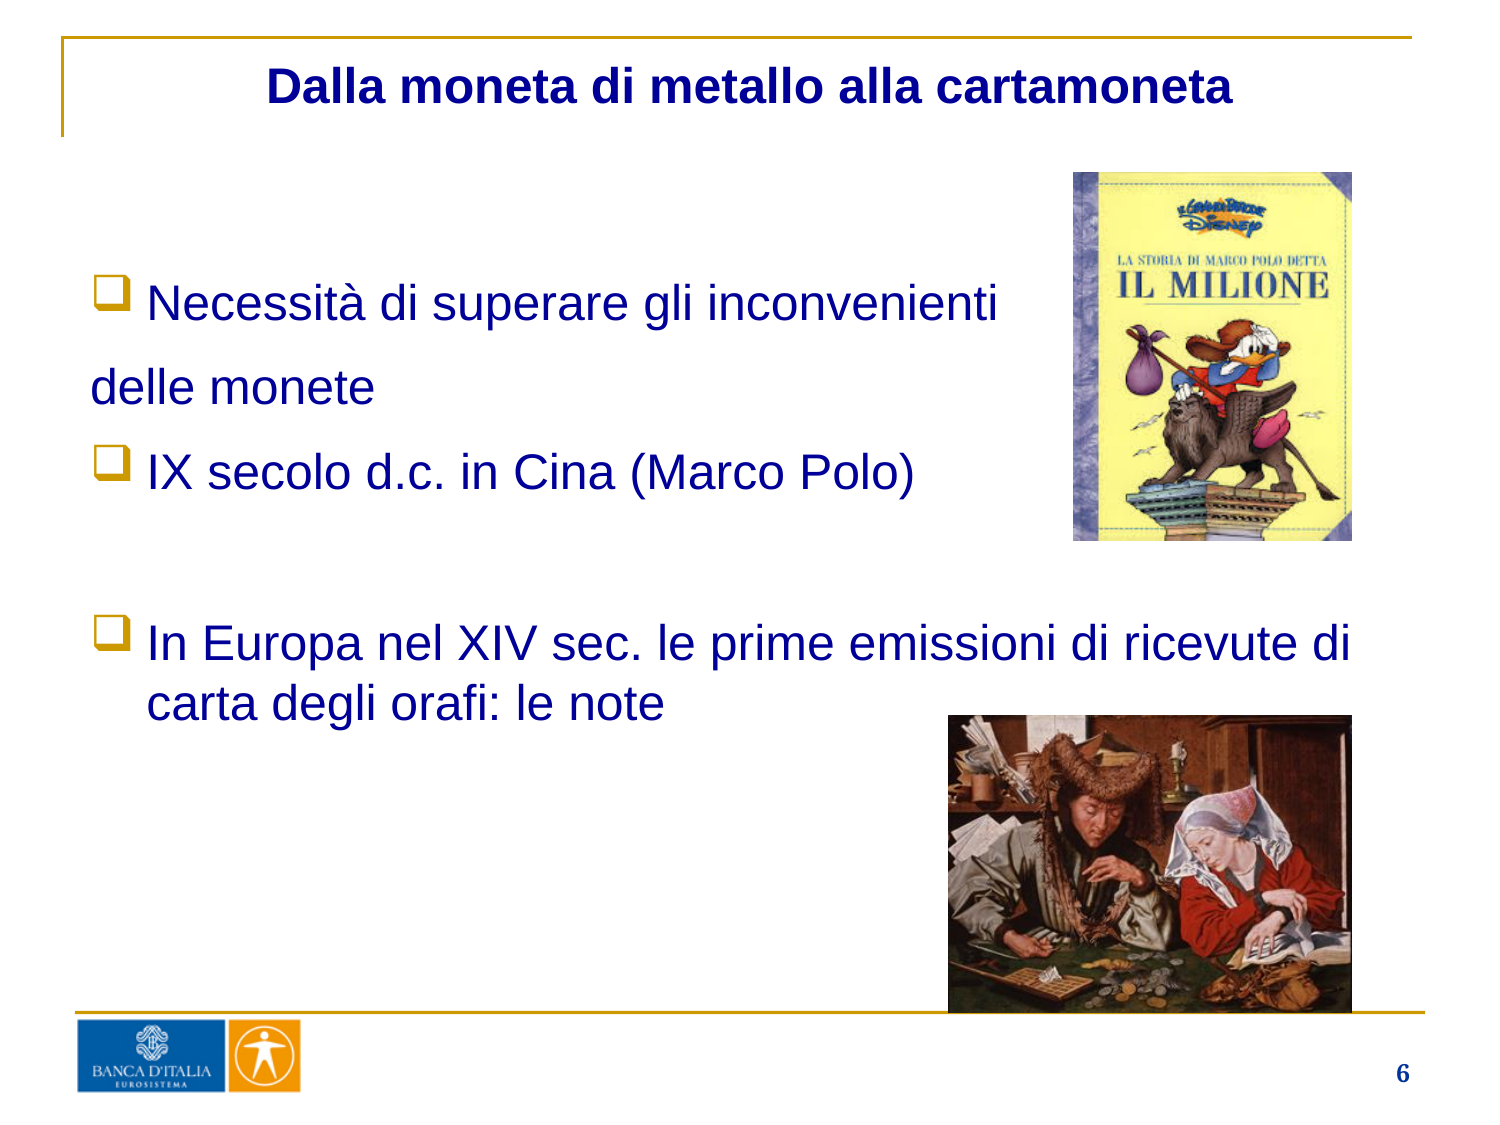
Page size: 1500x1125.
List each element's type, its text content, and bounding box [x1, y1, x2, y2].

picture [76, 1018, 302, 1094]
picture [1073, 172, 1352, 541]
slide_number 6 [1074, 1024, 1425, 1100]
picture [947, 715, 1352, 1013]
title Dalla moneta di metallo alla cartamoneta [75, 45, 1425, 233]
list Necessità di superare gli inconvenienti delle monete IX secolo d.c. in Cina (Marco Polo) In Europa nel XIV sec. le prime emissioni di ricevute di carta degli orafi: le note [75, 262, 1425, 1006]
